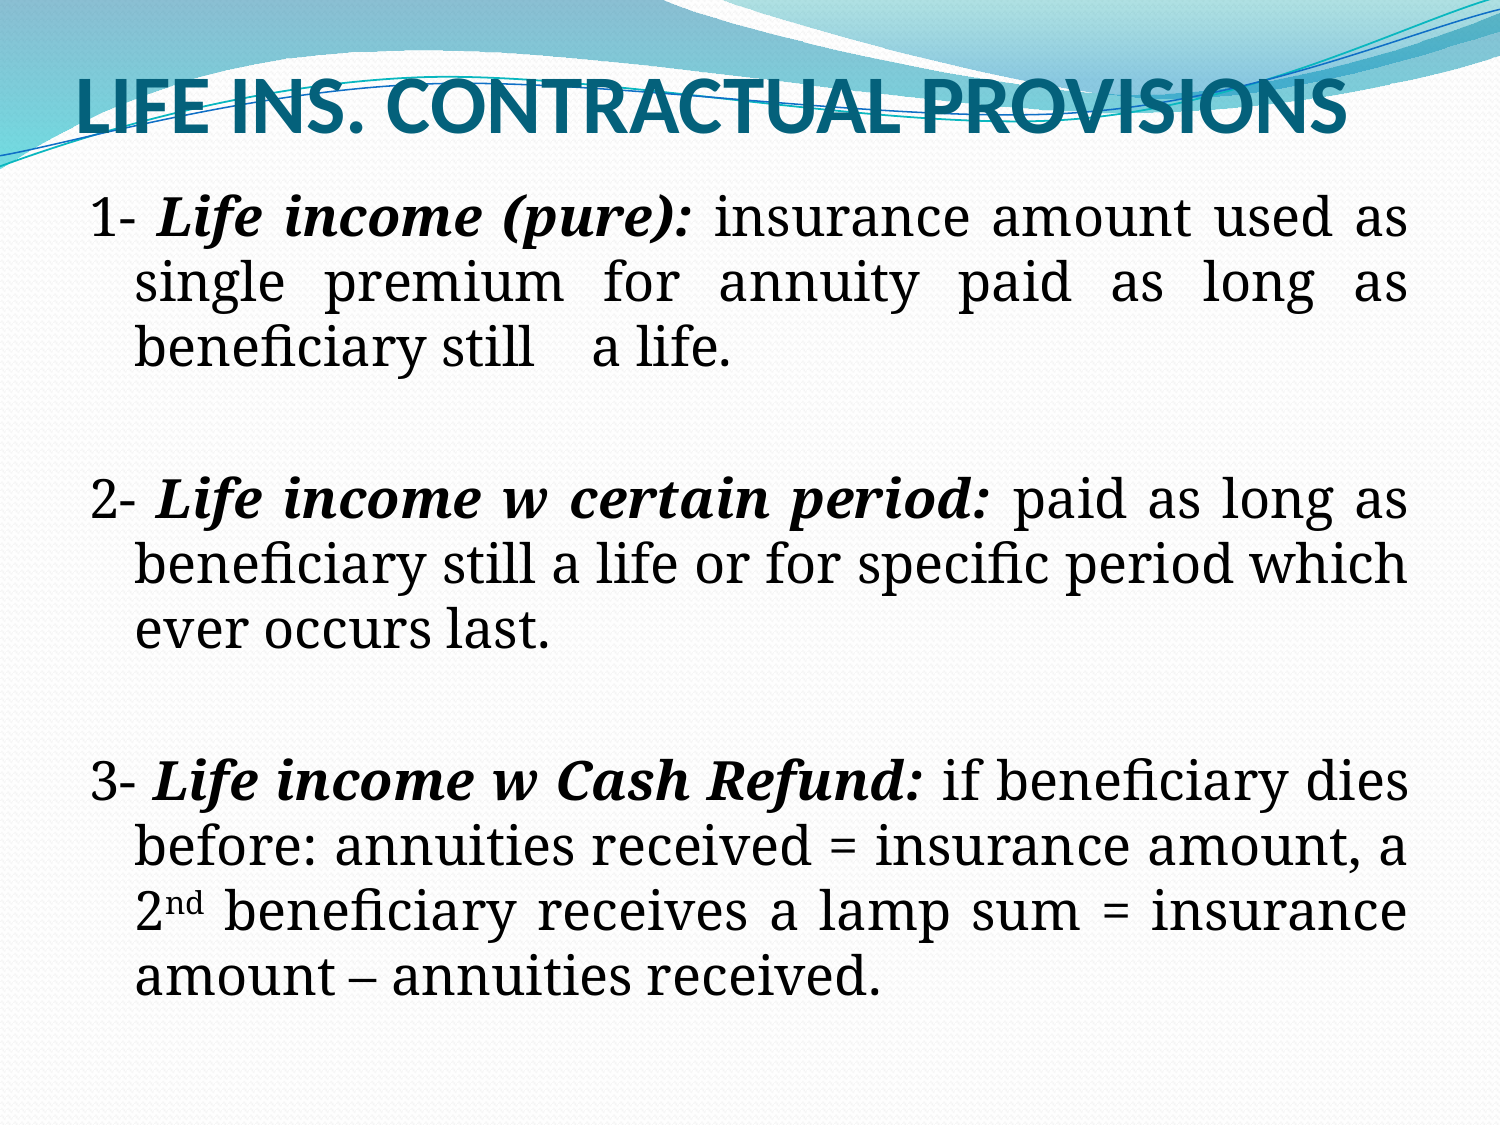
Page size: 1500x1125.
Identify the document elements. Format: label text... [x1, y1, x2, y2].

list 1- Life income (pure): insurance amount used as single premium for annuity paid as long as beneficiary still a life. 2- Life income w certain period: paid as long as beneficiary still a life or for specific period which ever occurs last. 3- Life income w Cash Refund: if beneficiary dies before: annuities received = insurance amount, a 2nd beneficiary receives a lamp sum = insurance amount – annuities received. [75, 174, 1425, 1038]
title LIFE INS. CONTRACTUAL PROVISIONS [75, 50, 1425, 150]
